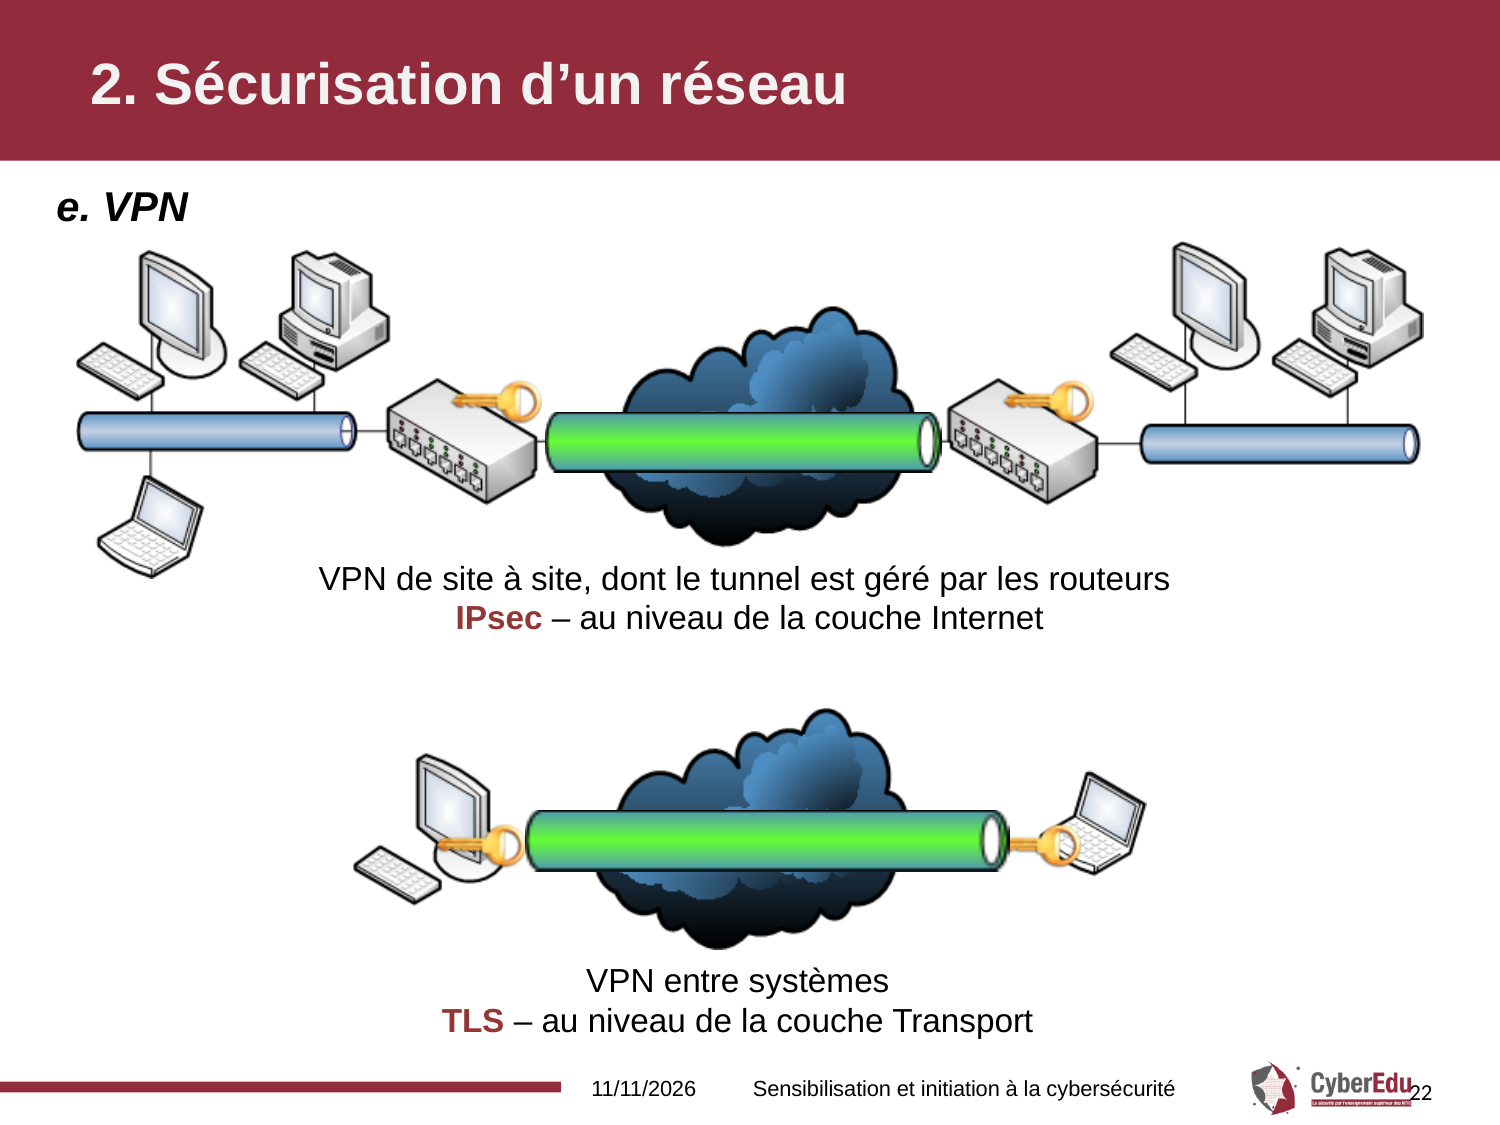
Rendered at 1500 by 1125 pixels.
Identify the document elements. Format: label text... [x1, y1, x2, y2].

text_box e. VPN [41, 172, 1471, 268]
text_box VPN entre systèmes TLS – au niveau de la couche Transport [277, 952, 1199, 1047]
text_box VPN de site à site, dont le tunnel est géré par les routeurs IPsec – au niveau de la couche Internet [301, 587, 1199, 644]
picture [352, 708, 1148, 950]
picture [76, 241, 1424, 580]
footer Sensibilisation et initiation à la cybersécurité [738, 1057, 1236, 1118]
picture [1246, 1060, 1412, 1115]
title 2. Sécurisation d’un réseau [75, 1, 1425, 161]
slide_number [561, 1057, 727, 1118]
